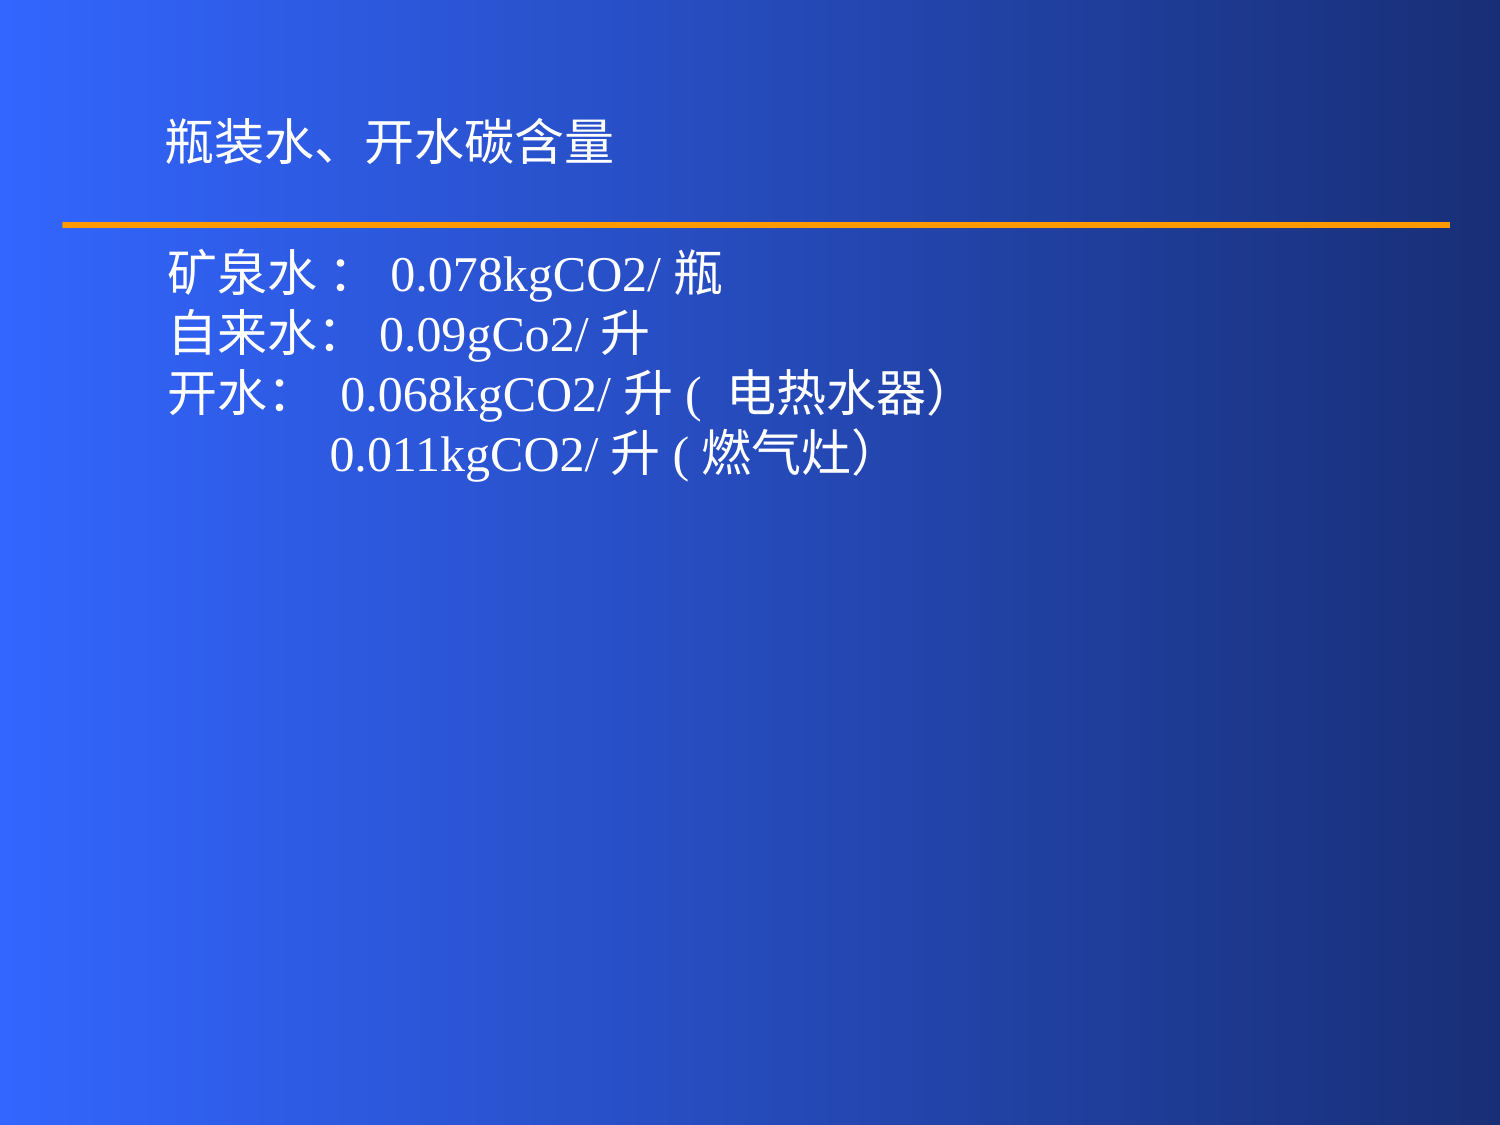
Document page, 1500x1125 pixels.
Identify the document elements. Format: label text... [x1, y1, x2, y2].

text_box 瓶装水、开水碳含量 [149, 103, 630, 179]
text_box 矿泉水 ：0.078kgCO2/瓶 自来水：0.09gCo2/升 开水： 0.068kgCO2/升( 电热水器） 0.011kgCO2/升(燃气灶） [152, 234, 1465, 490]
